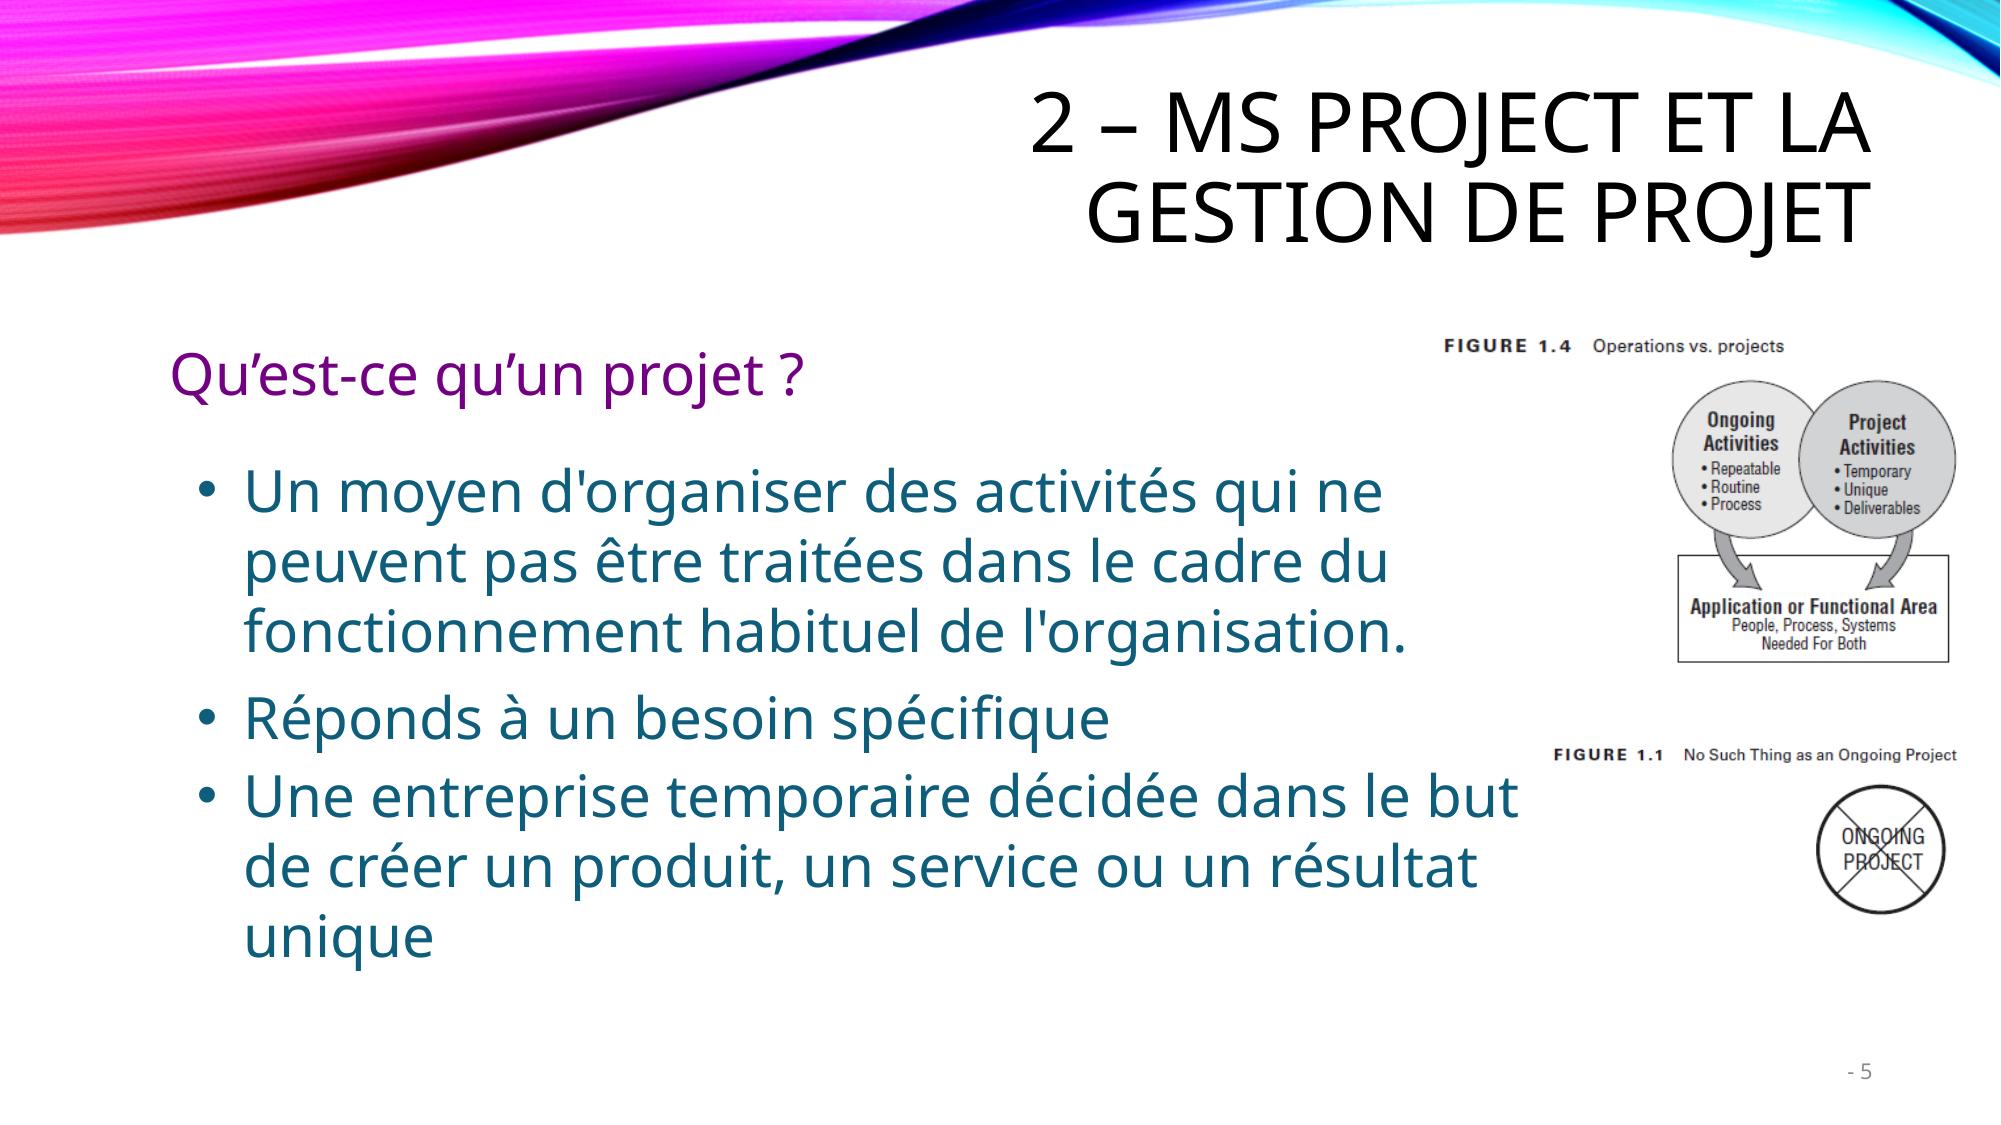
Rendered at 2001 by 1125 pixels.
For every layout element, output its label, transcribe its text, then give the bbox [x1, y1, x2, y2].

title 2 – MS Project et la gestion de projet [638, 64, 1888, 277]
picture [1434, 322, 1973, 676]
slide_number 5 [1808, 1042, 1888, 1103]
picture [1548, 736, 1973, 921]
text_box Réponds à un besoin spécifique [182, 673, 1604, 751]
picture [1890, 0, 2000, 75]
picture [1910, 0, 2000, 45]
text_box Qu’est-ce qu’un projet ? [154, 259, 1841, 415]
text_box Une entreprise temporaire décidée dans le but de créer un produit, un service ou un résultat unique [182, 751, 1604, 977]
text_box Un moyen d'organiser des activités qui ne peuvent pas être traitées dans le cadre du fonctionnement habituel de l'organisation. [182, 446, 1434, 672]
picture [0, 0, 2000, 237]
